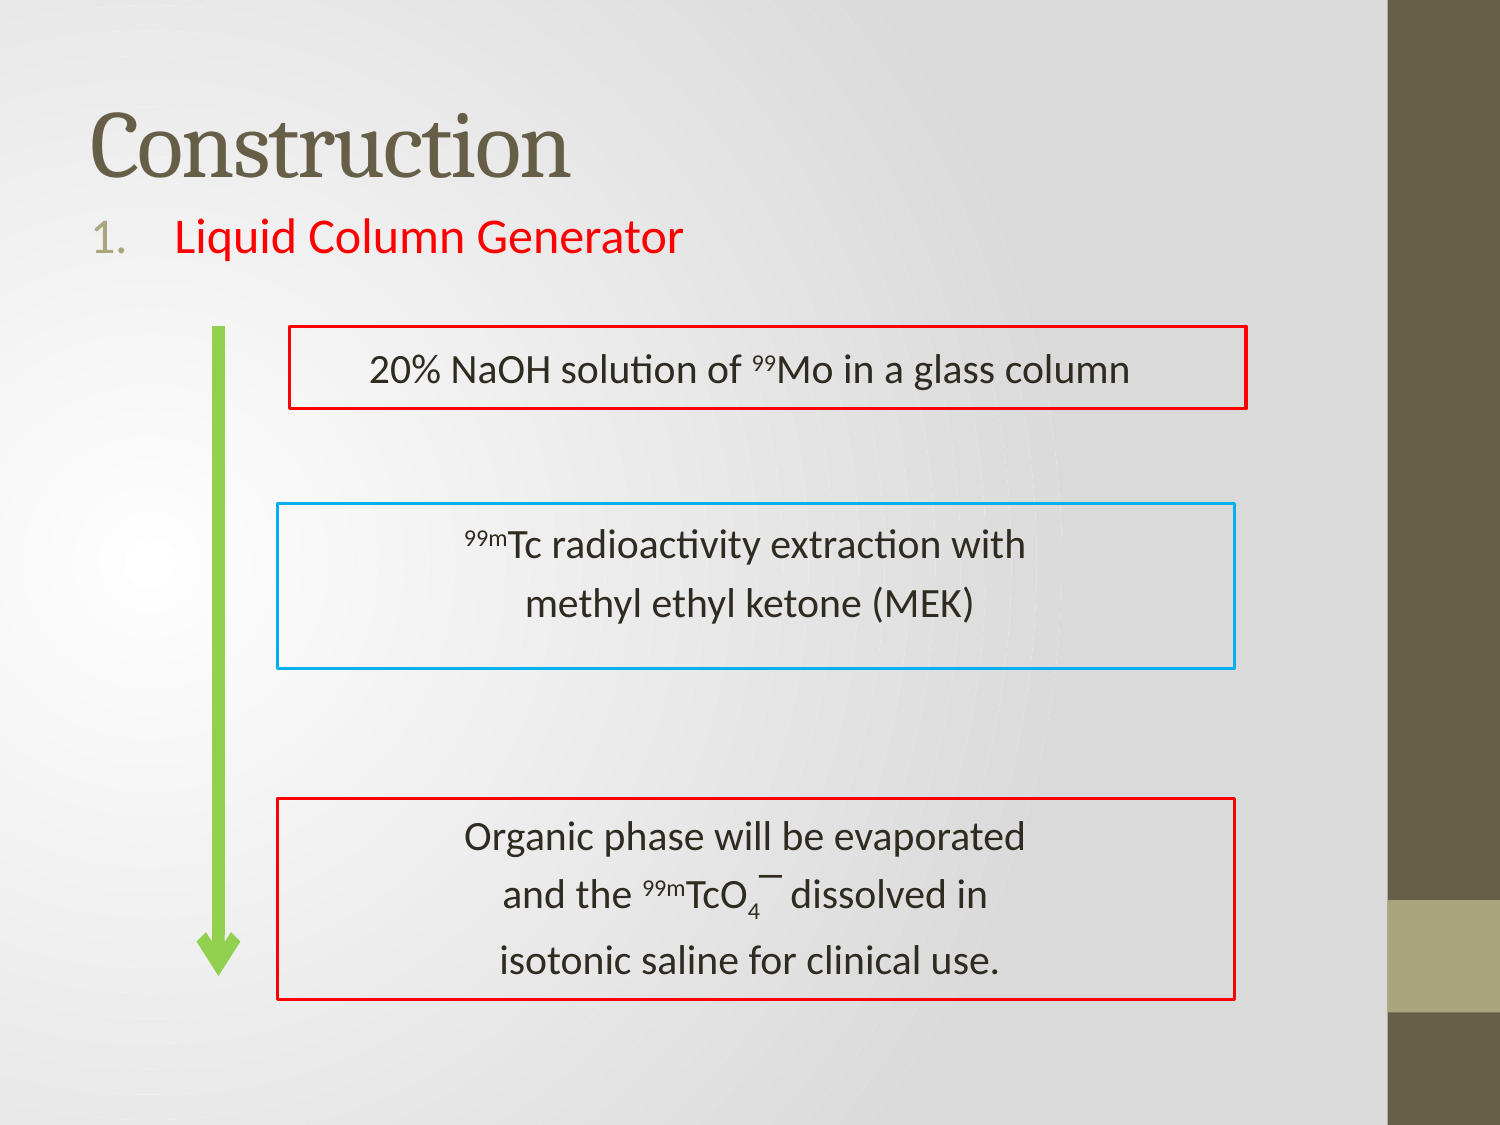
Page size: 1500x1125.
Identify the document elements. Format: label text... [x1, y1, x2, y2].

text_box [289, 326, 1247, 409]
title Construction [75, 45, 1325, 196]
list Liquid Column Generator 20% NaOH solution of 99Mo in a glass column 99mTc radioactivity extraction with methyl ethyl ketone (MEK) Organic phase will be evaporated and the 99mTcO4‾ dissolved in isotonic saline for clinical use. [74, 196, 1426, 1059]
text_box [277, 503, 1235, 669]
text_box [277, 798, 1235, 1000]
